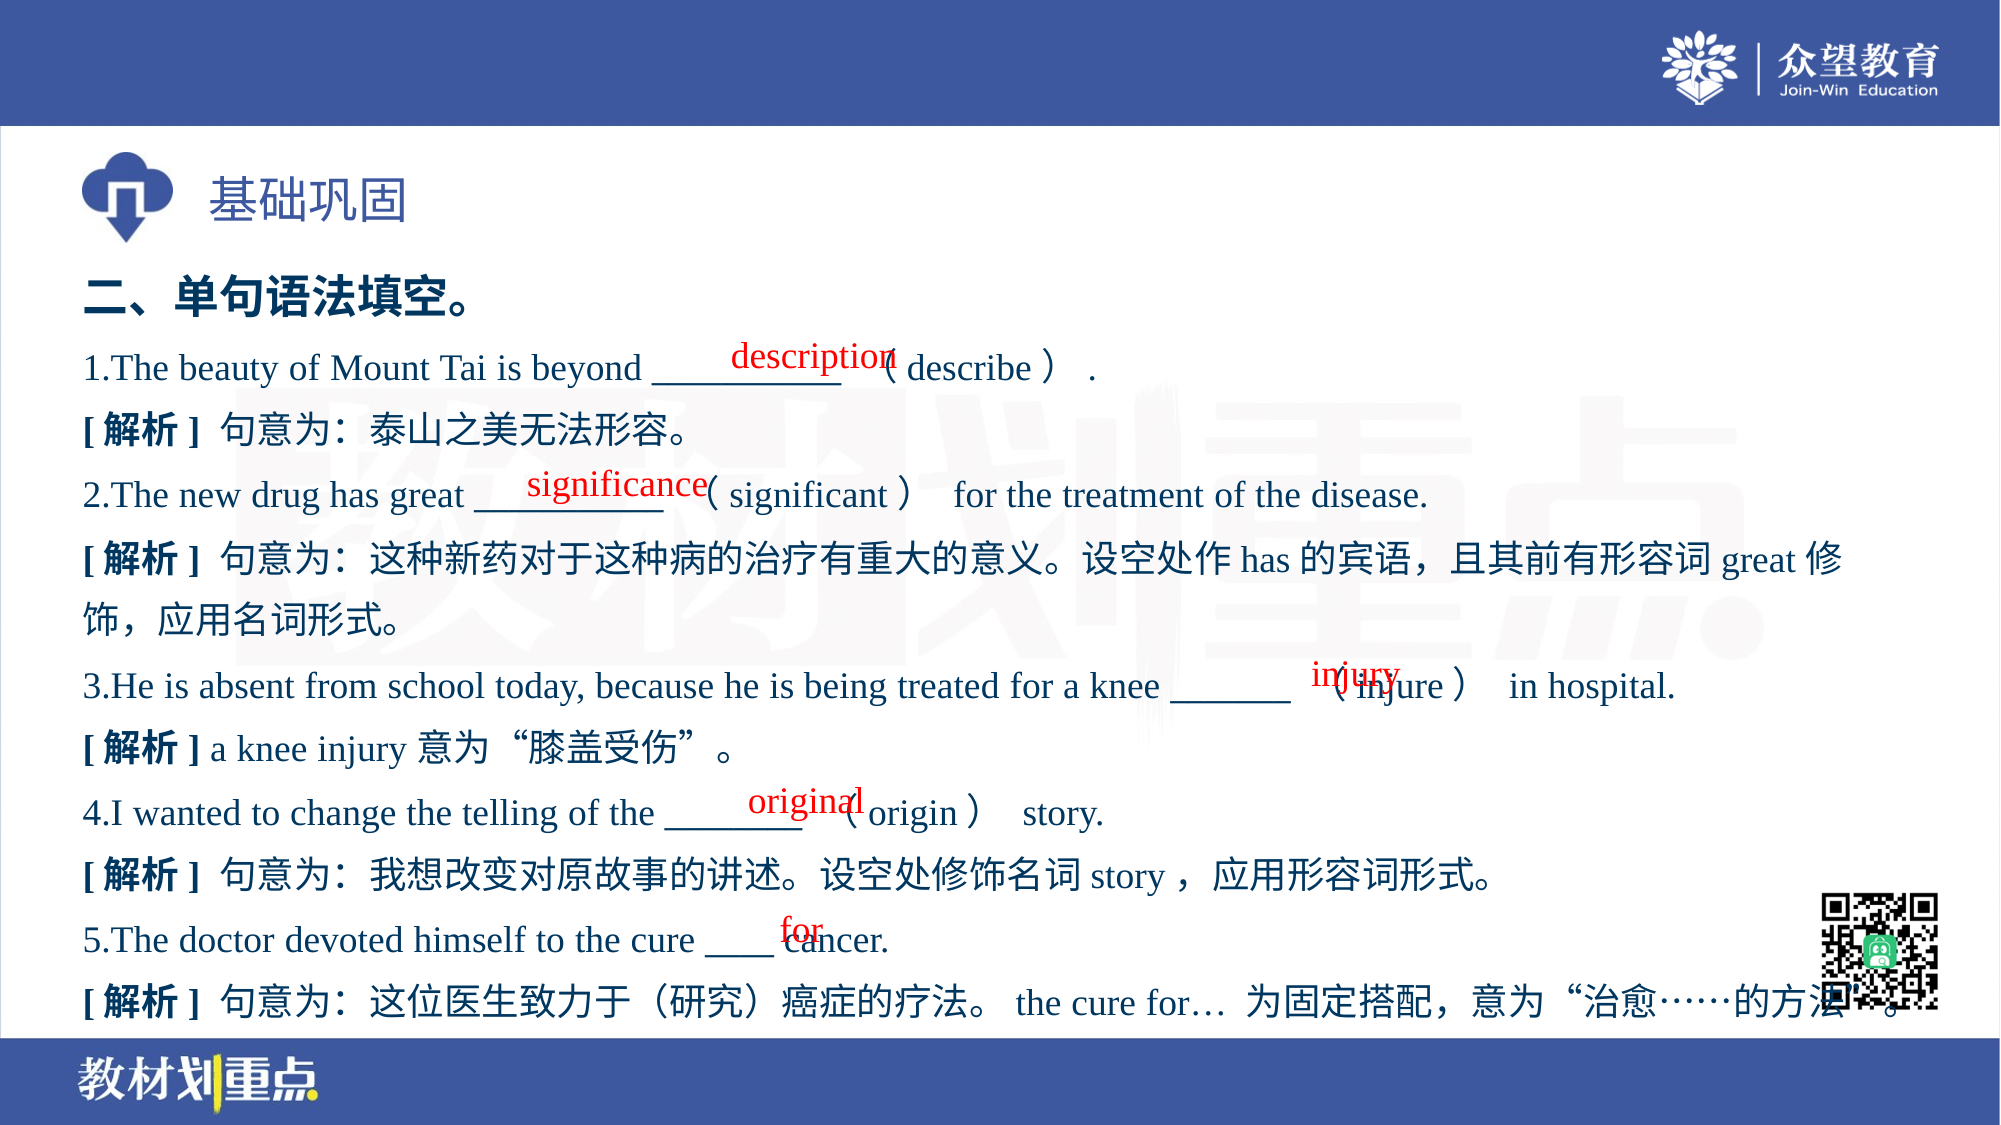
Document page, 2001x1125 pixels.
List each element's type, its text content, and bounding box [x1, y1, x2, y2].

text_box [解析] 句意为：我想改变对原故事的讲述。设空处修饰名词story，应用形容词形式。 [82, 833, 1817, 890]
text_box [解析] 句意为：泰山之美无法形容。 [82, 388, 1817, 445]
text_box 1.The beauty of Mount Tai is beyond ___________ （describe）. [82, 324, 1817, 381]
text_box injury [1297, 633, 1415, 689]
text_box significance [513, 443, 723, 499]
text_box 4.I wanted to change the telling of the ________ （origin） story. [82, 770, 1817, 827]
picture [0, 0, 2000, 1125]
text_box [解析] a knee injury意为“膝盖受伤”。 [82, 706, 1817, 763]
text_box 2.The new drug has great ___________ （significant） for the treatment of the disease. [82, 452, 1817, 509]
text_box [解析] 句意为：这种新药对于这种病的治疗有重大的意义。设空处作has的宾语，且其前有形容词great修 饰，应用名词形式。 [82, 515, 1817, 636]
text_box description [717, 315, 912, 371]
text_box for [765, 890, 837, 945]
text_box 二、单句语法填空。 [82, 247, 1817, 318]
text_box 5.The doctor devoted himself to the cure ____ cancer. [82, 897, 1817, 954]
text_box 3.He is absent from school today, because he is being treated for a knee _______ （injure） in hospital. [82, 643, 1817, 700]
text_box original [734, 760, 879, 816]
text_box [解析] 句意为：这位医生致力于（研究）癌症的疗法。the cure for… 为固定搭配，意为“治愈……的方法”。 [82, 960, 1817, 1017]
